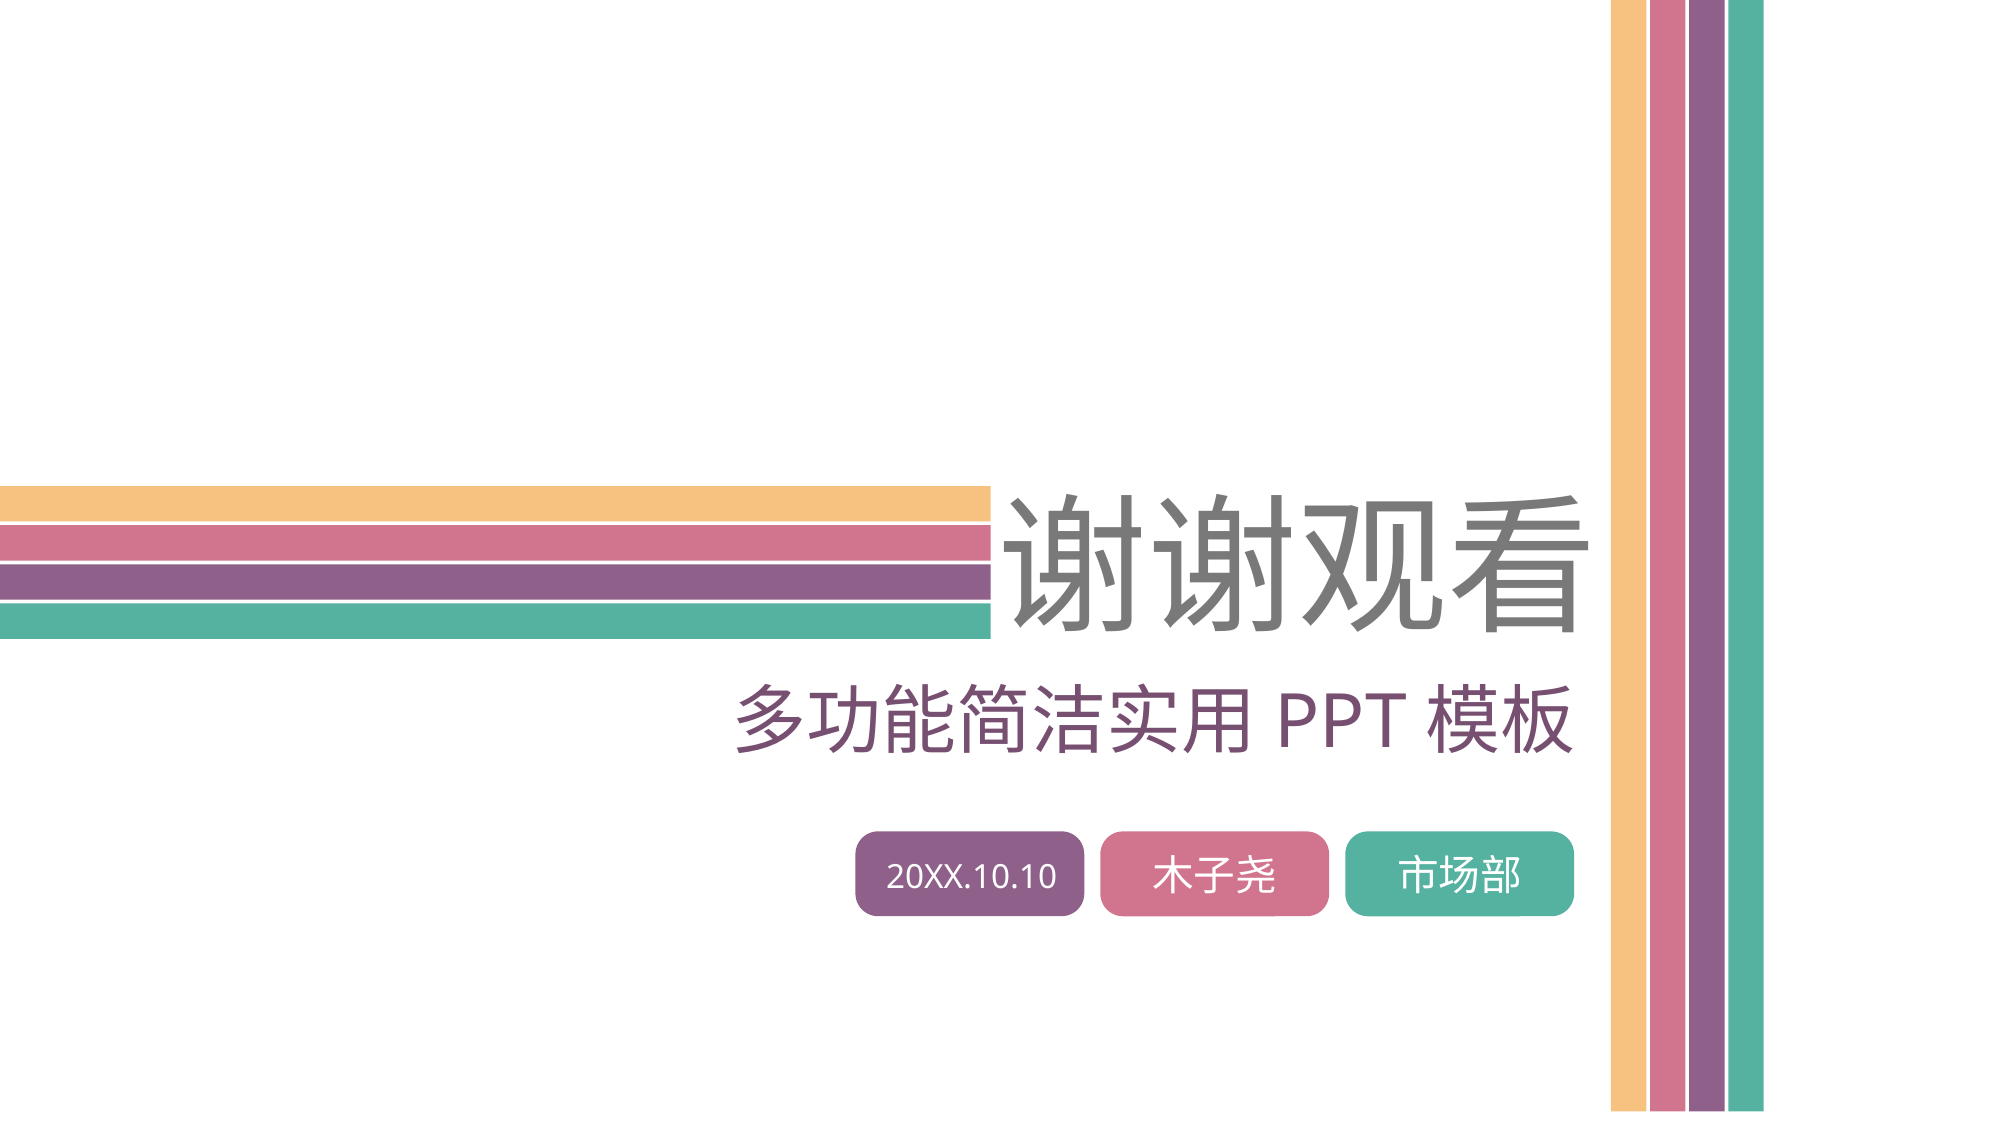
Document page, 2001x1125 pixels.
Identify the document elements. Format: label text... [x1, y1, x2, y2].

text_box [1131, 479, 2000, 633]
text_box 谢谢观看 [953, 463, 1610, 658]
text_box 多功能简洁实用PPT模板 [696, 665, 1590, 771]
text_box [855, 831, 1575, 917]
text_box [0, 485, 991, 639]
